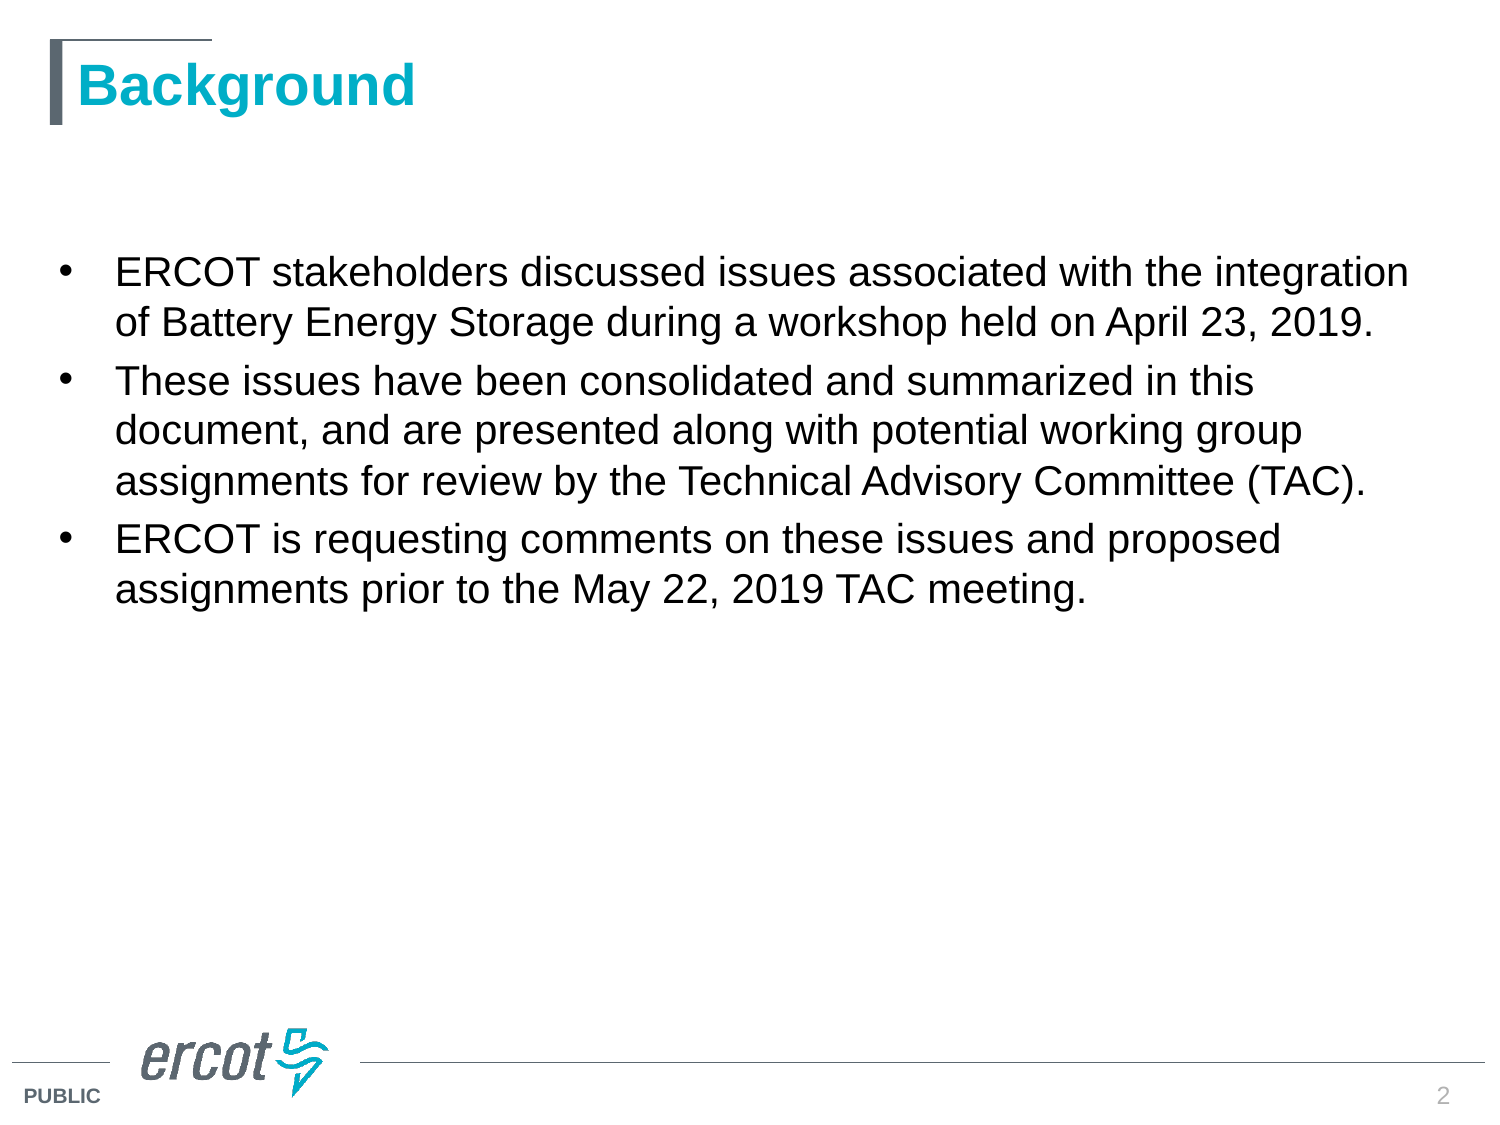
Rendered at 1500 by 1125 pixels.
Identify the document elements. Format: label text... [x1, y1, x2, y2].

list ERCOT stakeholders discussed issues associated with the integration of Battery Energy Storage during a workshop held on April 23, 2019. These issues have been consolidated and summarized in this document, and are presented along with potential working group assignments for review by the Technical Advisory Committee (TAC). ERCOT is requesting comments on these issues and proposed assignments prior to the May 22, 2019 TAC meeting. [43, 237, 1444, 890]
title Background [62, 39, 1450, 125]
picture [137, 1024, 332, 1100]
slide_number 2 [1400, 1076, 1488, 1113]
